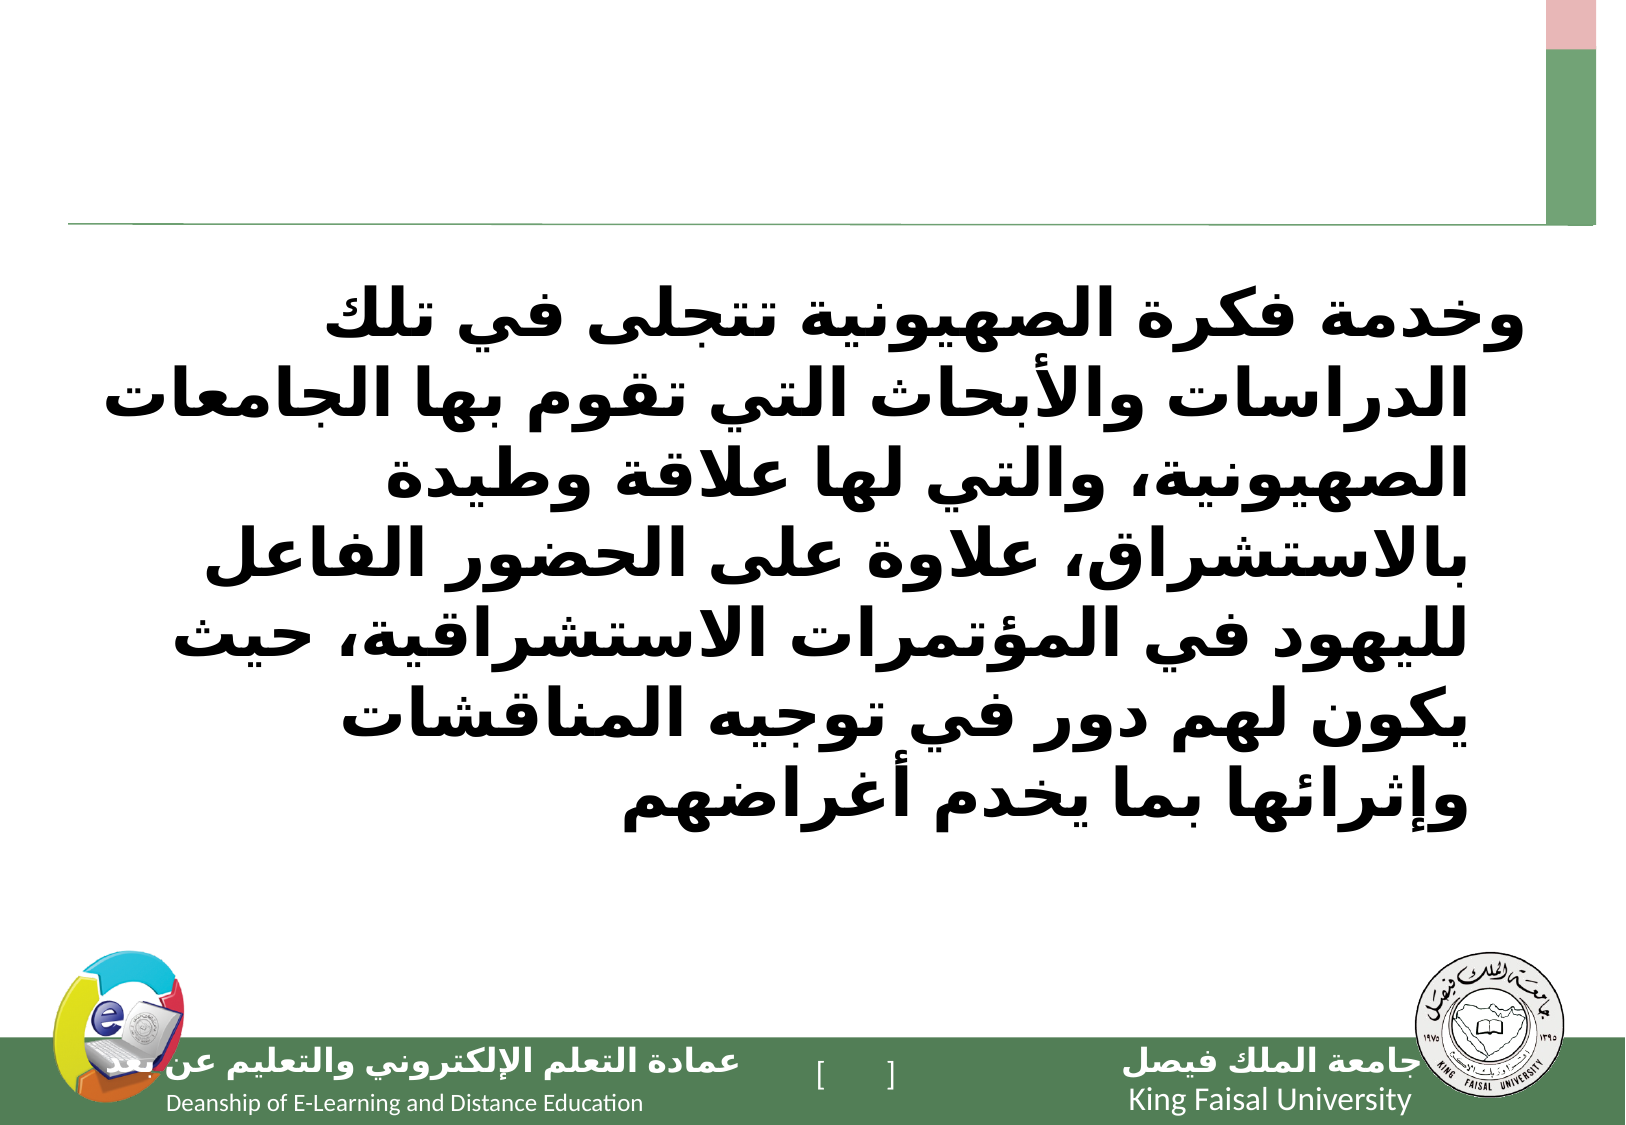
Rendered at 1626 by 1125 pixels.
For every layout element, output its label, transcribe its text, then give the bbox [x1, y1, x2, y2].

picture [170, 1097, 178, 1104]
picture [1412, 949, 1567, 1100]
list وخدمة فكرة الصهيونية تتجلى في تلك الدراسات والأبحاث التي تقوم بها الجامعات الصهيونية، والتي لها علاقة وطيدة بالاستشراق، علاوة على الحضور الفاعل لليهود في المؤتمرات الاستشراقية، حيث يكون لهم دور في توجيه المناقشات وإثرائها بما يخدم أغراضهم [80, 262, 1544, 1006]
picture [50, 949, 188, 1104]
